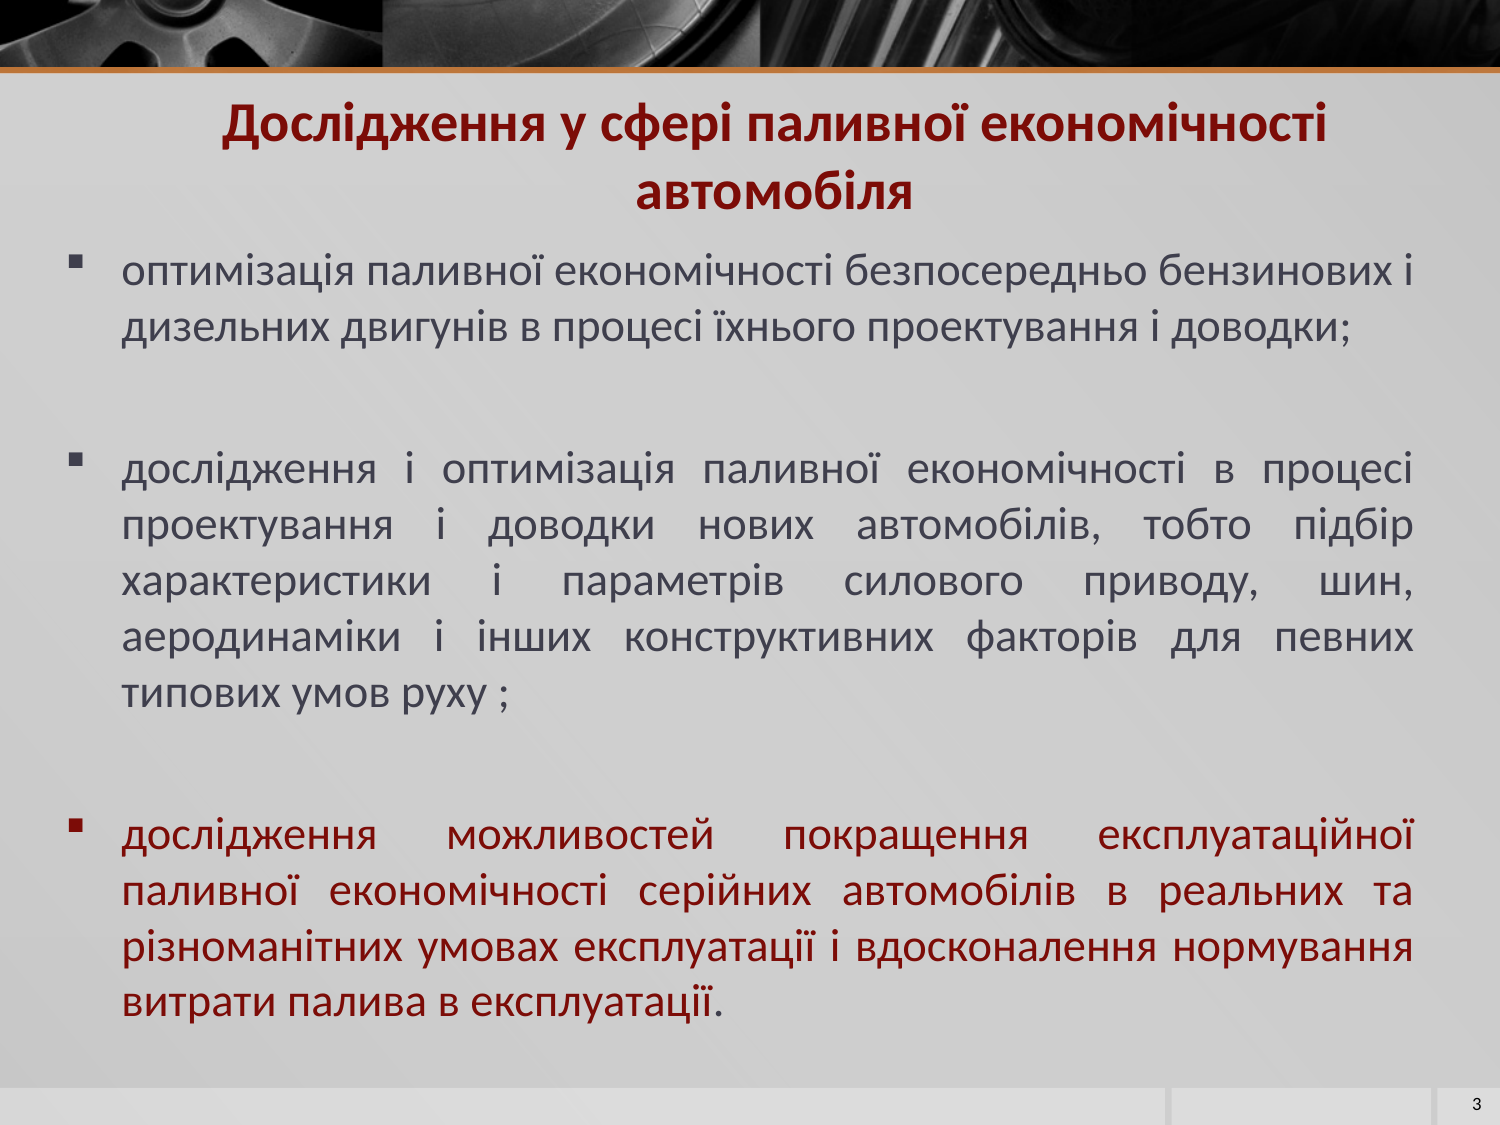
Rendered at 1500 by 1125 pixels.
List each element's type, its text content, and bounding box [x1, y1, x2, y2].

slide_number 3 [1434, 1084, 1497, 1122]
title Дослідження у сфері паливної економічності автомобіля [100, 78, 1451, 229]
picture [0, 0, 1500, 67]
list оптимізація паливної економічності безпосередньо бензинових і дизельних двигунів в процесі їхнього проектування і доводки; дослідження і оптимізація паливної економічності в процесі проектування і доводки нових автомобілів, тобто підбір характеристики і параметрів силового приводу, шин, аеродинаміки і інших конструктивних факторів для певних типових умов руху ; дослідження можливостей покращення експлуатаційної паливної економічності серійних автомобілів в реальних та різноманітних умовах експлуатації і вдосконалення нормування витрати палива в експлуатації. [64, 231, 1415, 1083]
